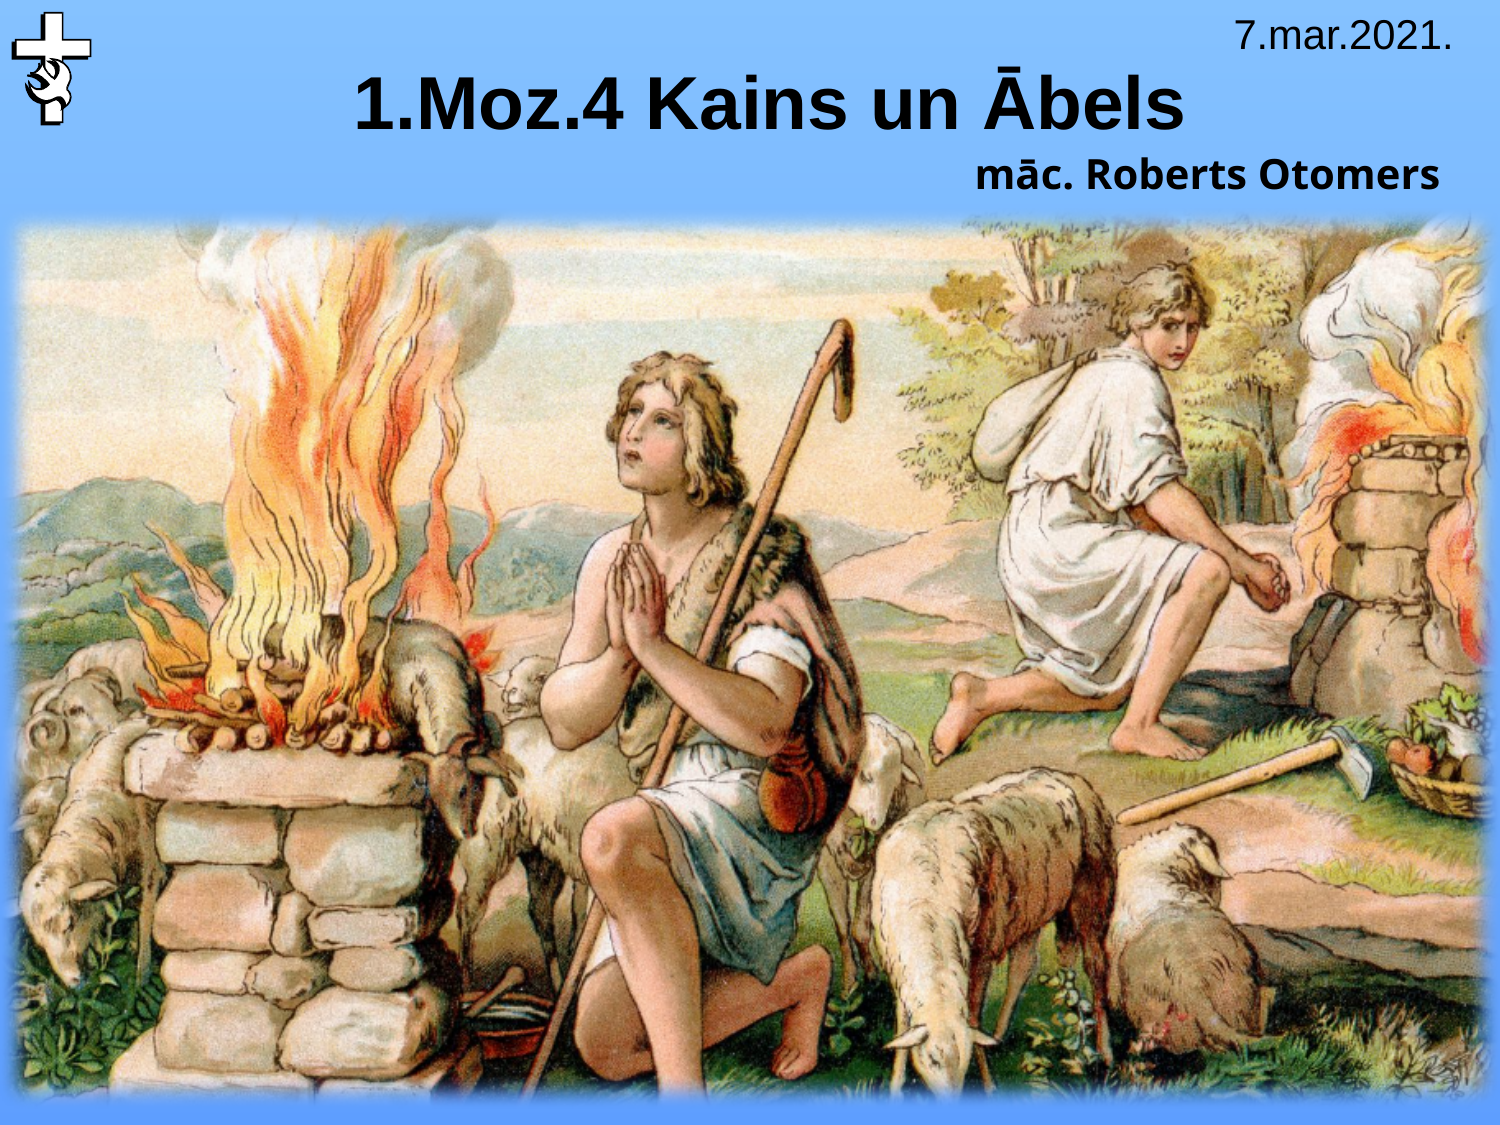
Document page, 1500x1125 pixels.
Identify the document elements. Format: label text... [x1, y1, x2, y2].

picture [0, 207, 1500, 1109]
picture [11, 11, 92, 126]
text_box māc. Roberts Otomers [915, 140, 1500, 206]
text_box 7.mar.2021. [1218, 0, 1500, 65]
title 1.Moz.4 Kains un Ābels [40, 11, 1500, 188]
